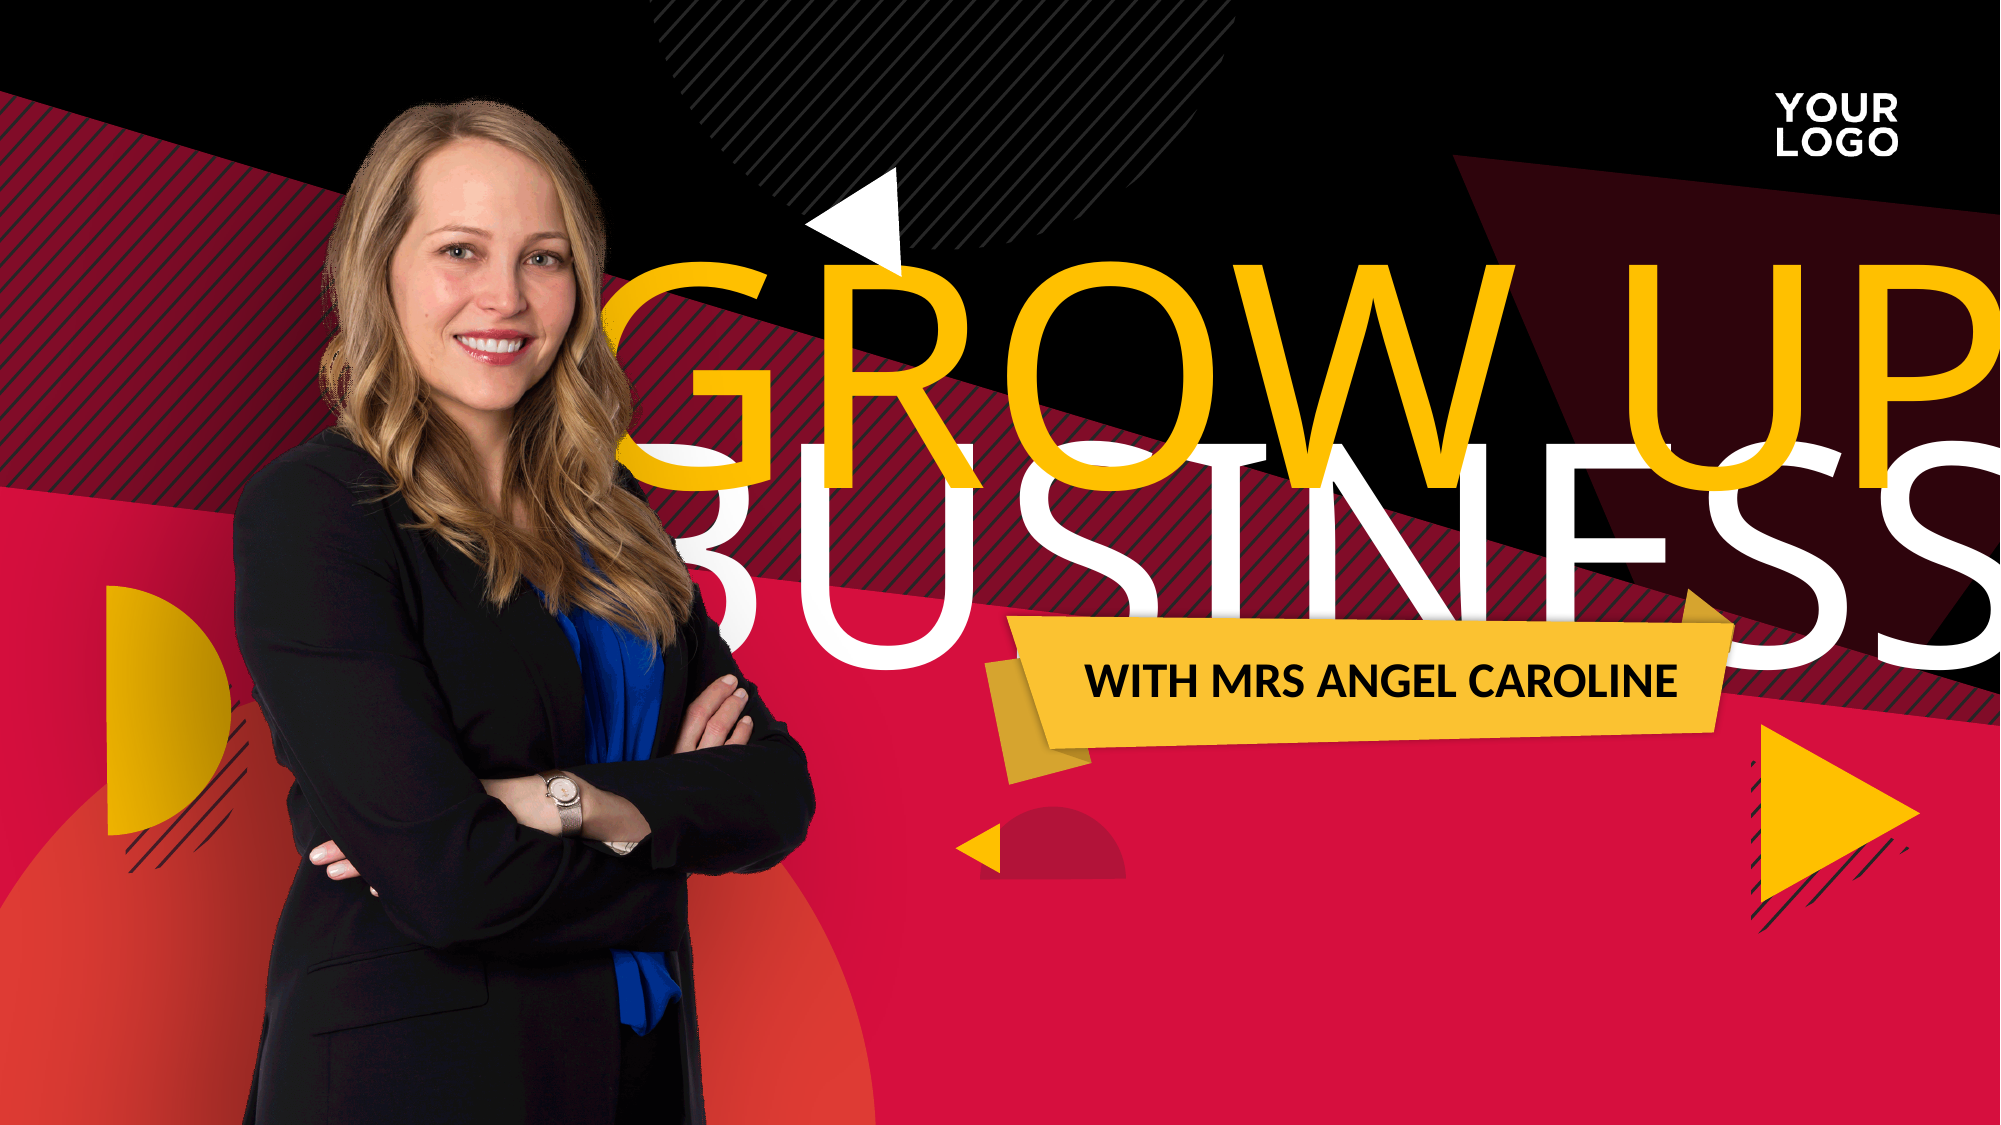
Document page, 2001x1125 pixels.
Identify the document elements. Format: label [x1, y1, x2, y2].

picture [217, 92, 816, 1125]
picture [1775, 92, 1898, 158]
text_box [0, 0, 2000, 1125]
